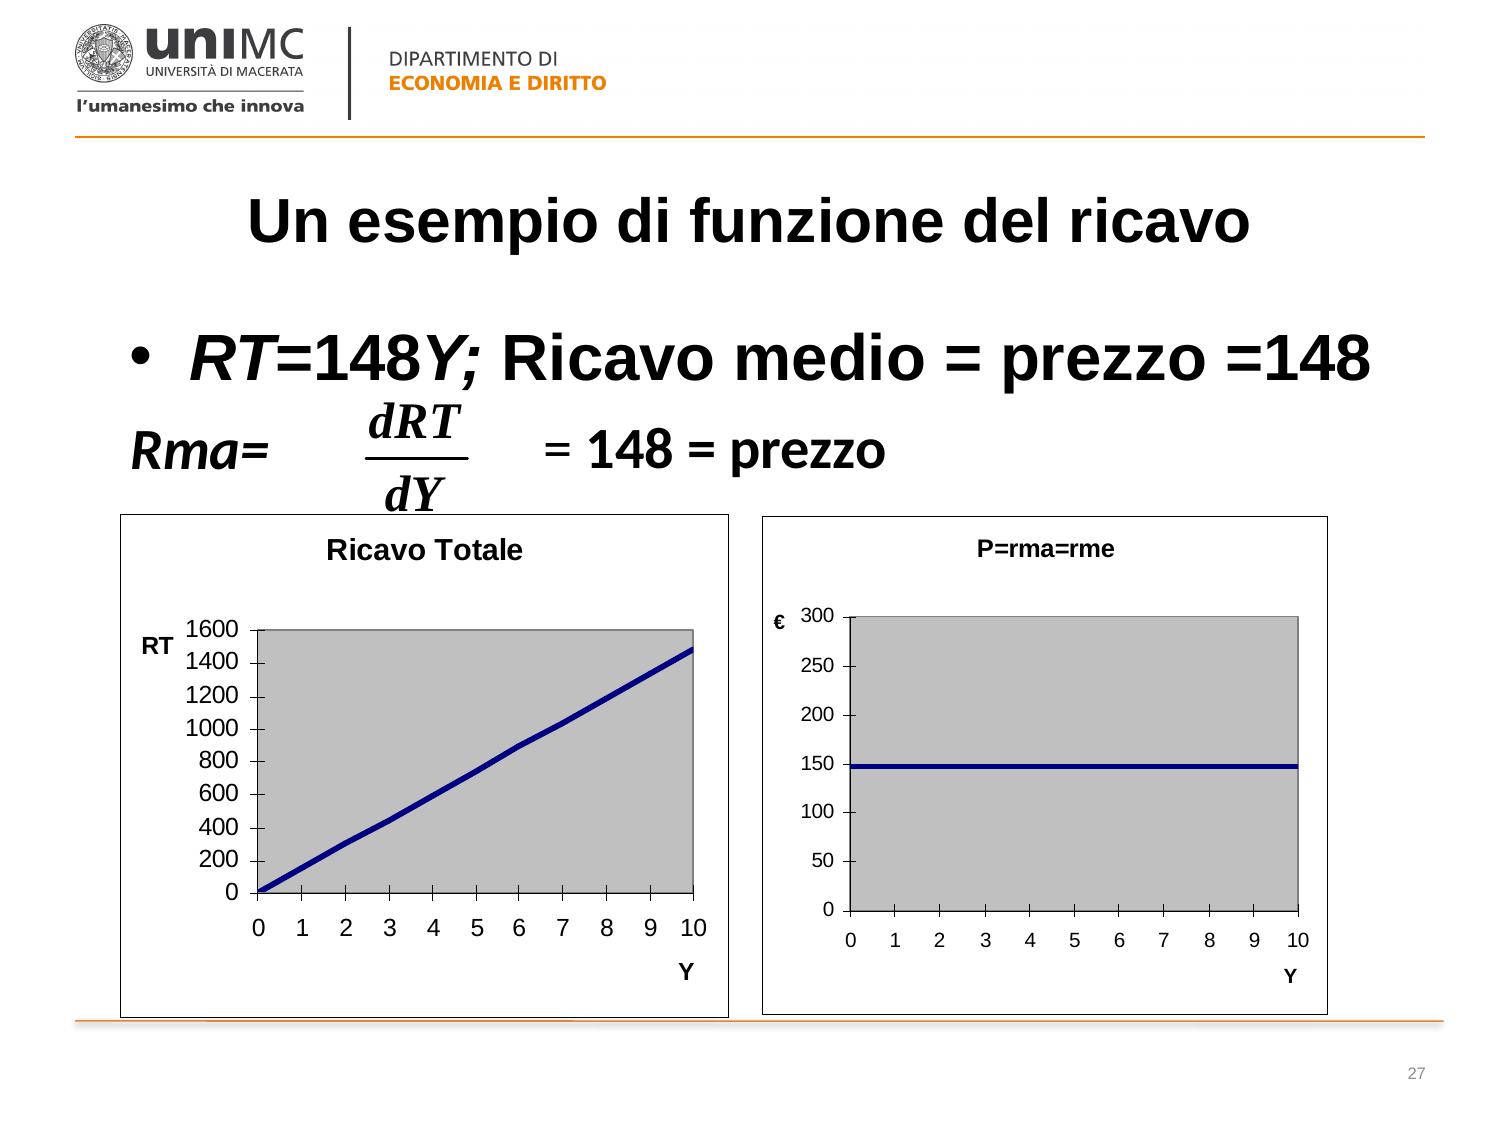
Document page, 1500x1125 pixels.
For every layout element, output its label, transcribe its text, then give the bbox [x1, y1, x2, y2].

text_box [110, 504, 740, 1027]
text_box Rma= [115, 403, 337, 489]
picture [75, 24, 1425, 138]
title Un esempio di funzione del ricavo [75, 171, 1425, 264]
text_box = 148 = prezzo [528, 402, 1117, 488]
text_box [754, 508, 1337, 1023]
list RT=148Y; Ricavo medio = prezzo =148 [114, 307, 1390, 410]
slide_number 27 [1091, 1042, 1442, 1103]
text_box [356, 389, 477, 503]
